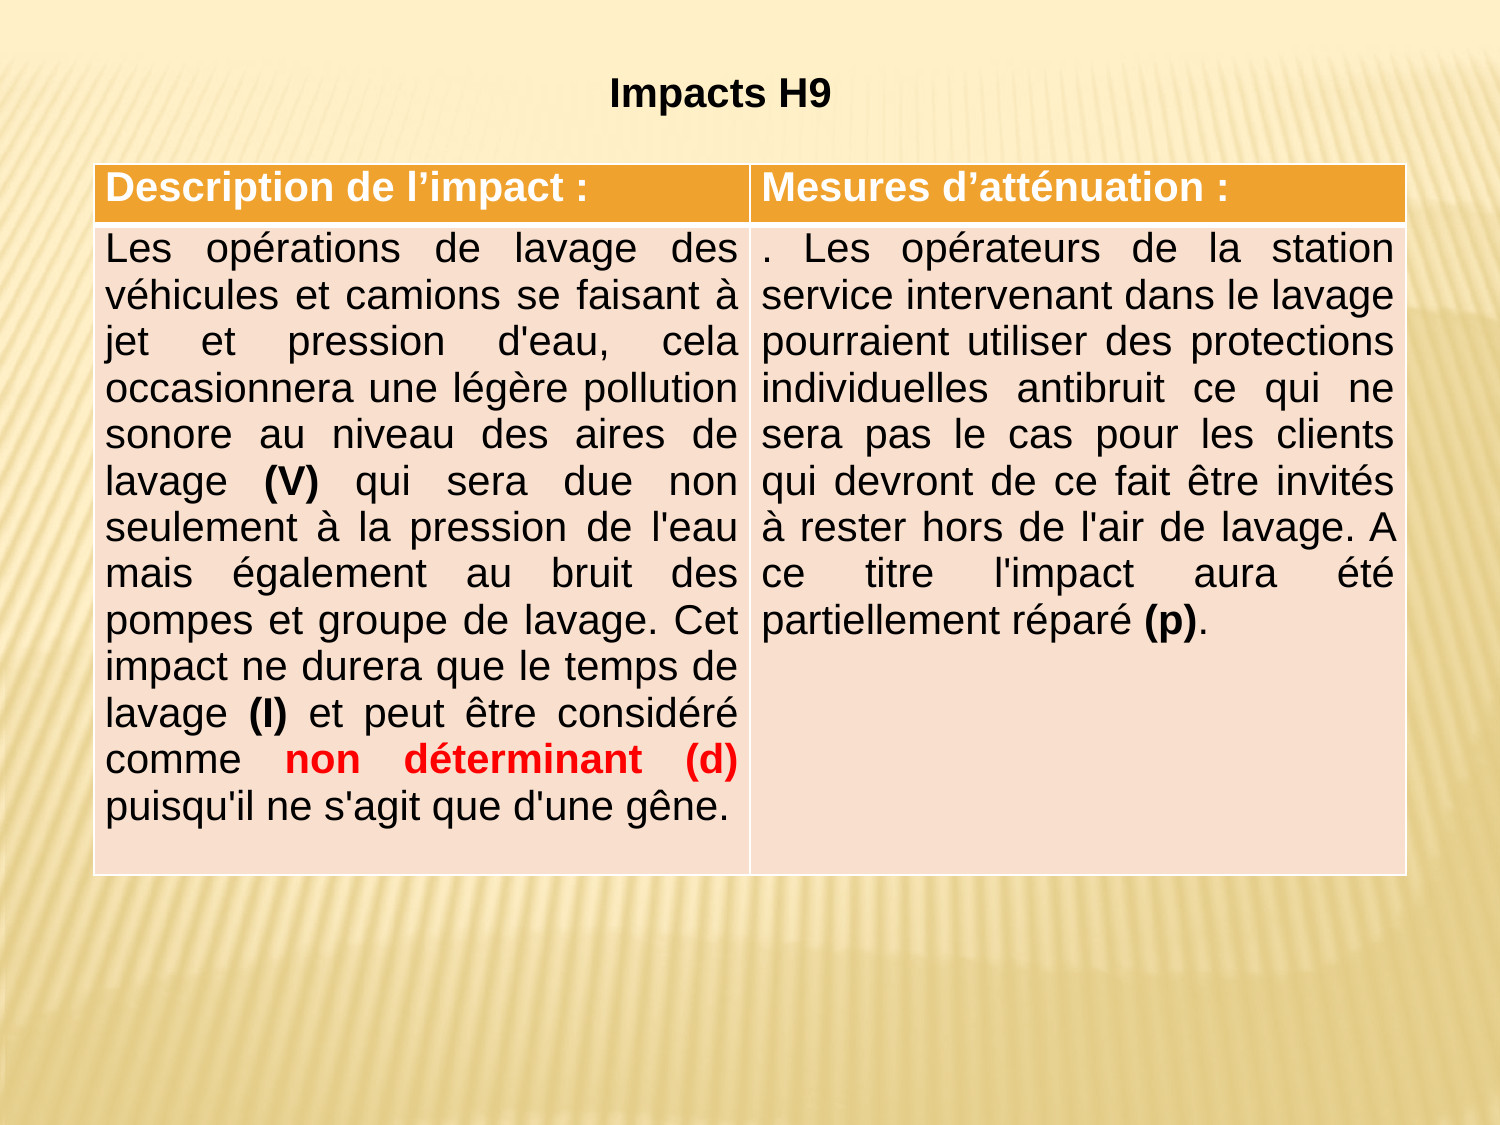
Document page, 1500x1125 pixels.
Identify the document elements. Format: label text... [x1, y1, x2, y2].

table_cell Les opérations de lavage des véhicules et camions se faisant à jet et pression d'eau, cela occasionnera une légère pollution sonore au niveau des aires de lavage (V) qui sera due non seulement à la pression de l'eau mais également au bruit des pompes et groupe de lavage. Cet impact ne durera que le temps de lavage (I) et peut être considéré comme non déterminant (d) puisqu'il ne s'agit que d'une gêne. [95, 228, 749, 874]
table_header Description de l’impact : [95, 165, 749, 222]
table_header Mesures d’atténuation : [751, 165, 1405, 222]
text_box Impacts H9 [328, 58, 1114, 163]
table_cell . Les opérateurs de la station service intervenant dans le lavage pourraient utiliser des protections individuelles antibruit ce qui ne sera pas le cas pour les clients qui devront de ce fait être invités à rester hors de l'air de lavage. A ce titre l'impact aura été partiellement réparé (p). [751, 228, 1405, 874]
